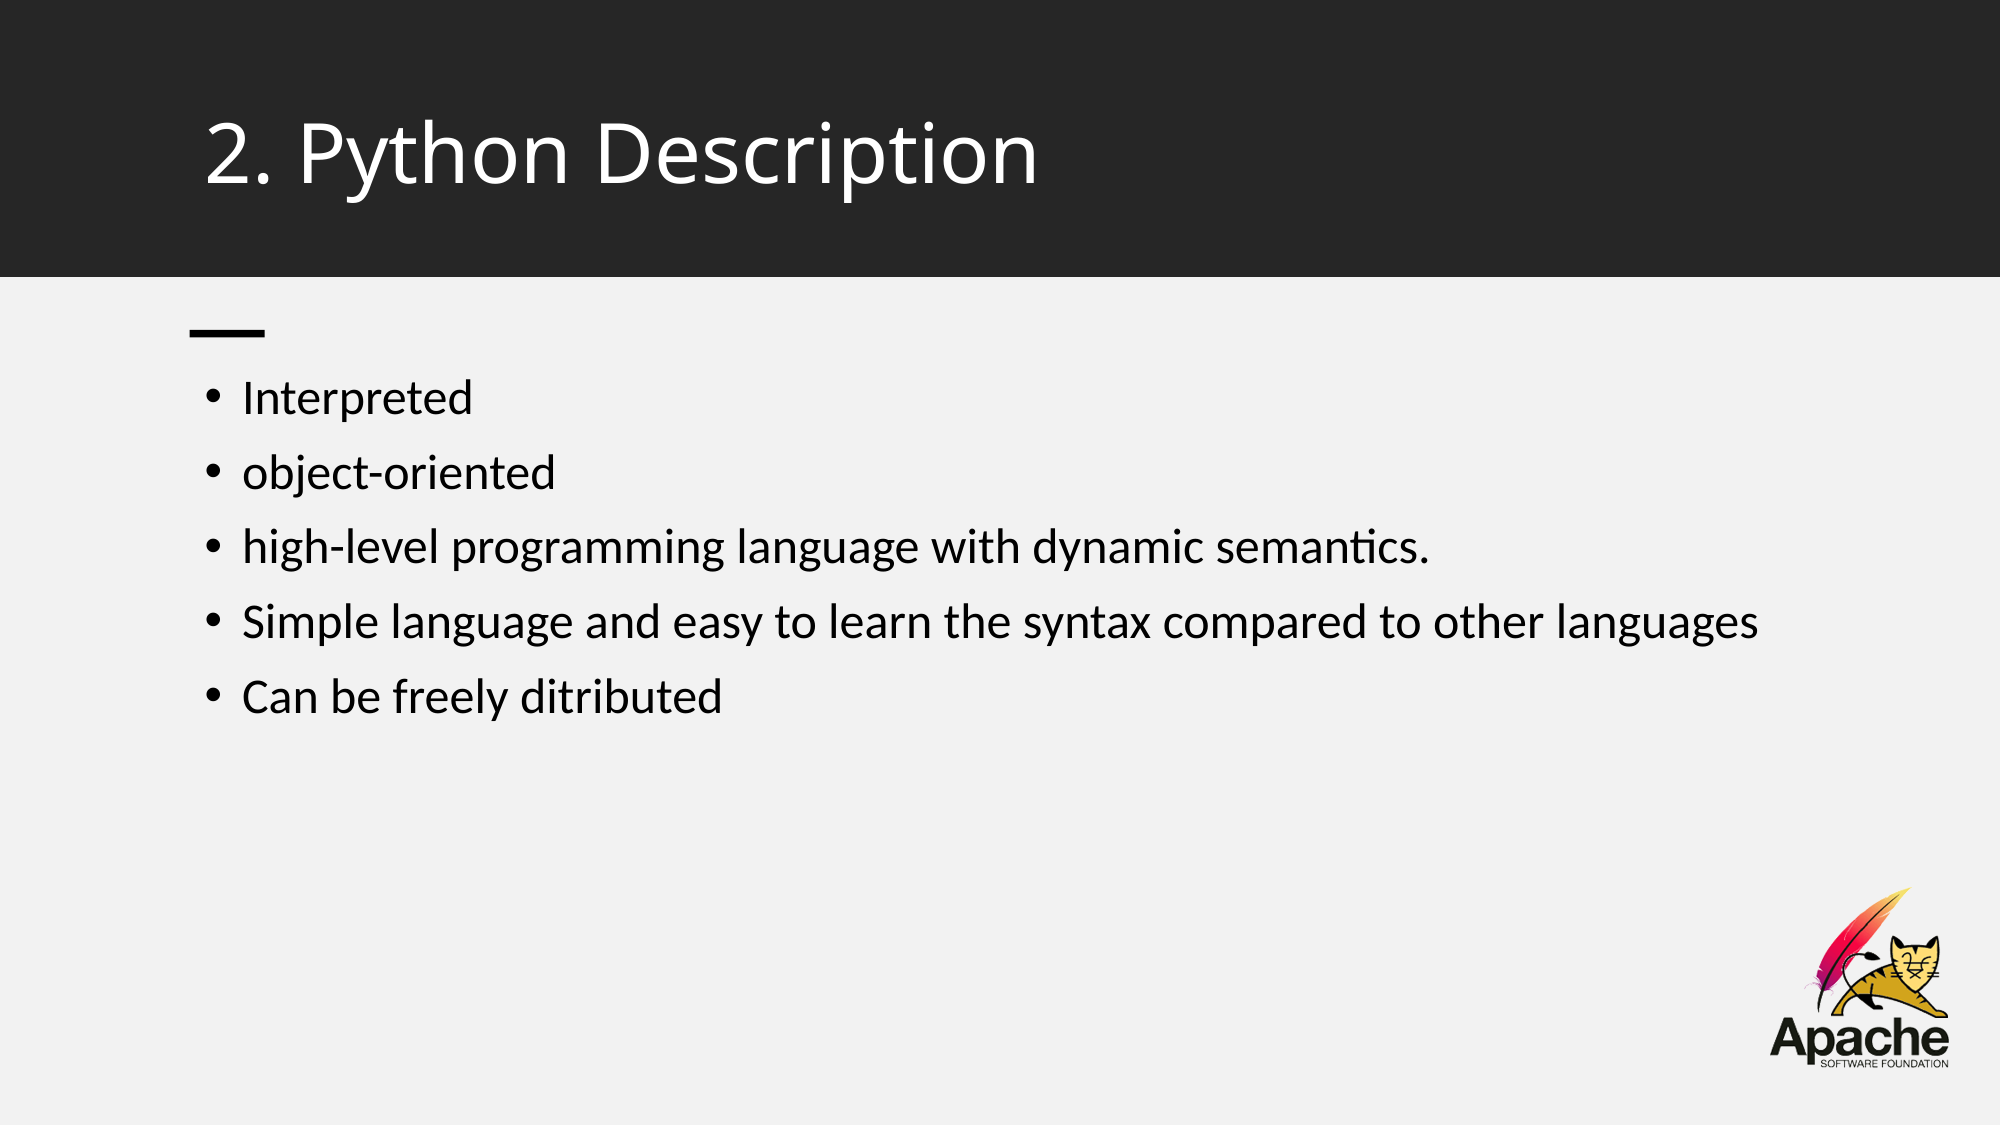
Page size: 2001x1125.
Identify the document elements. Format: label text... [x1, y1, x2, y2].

picture [1735, 861, 1987, 1113]
list Interpreted object-oriented high-level programming language with dynamic semantics. Simple language and easy to learn the syntax compared to other languages Can be freely ditributed [189, 363, 1811, 1014]
text_box [0, 276, 2000, 1125]
title 2. Python Description [189, 104, 1812, 253]
text_box [189, 329, 266, 338]
text_box [0, 0, 2000, 276]
